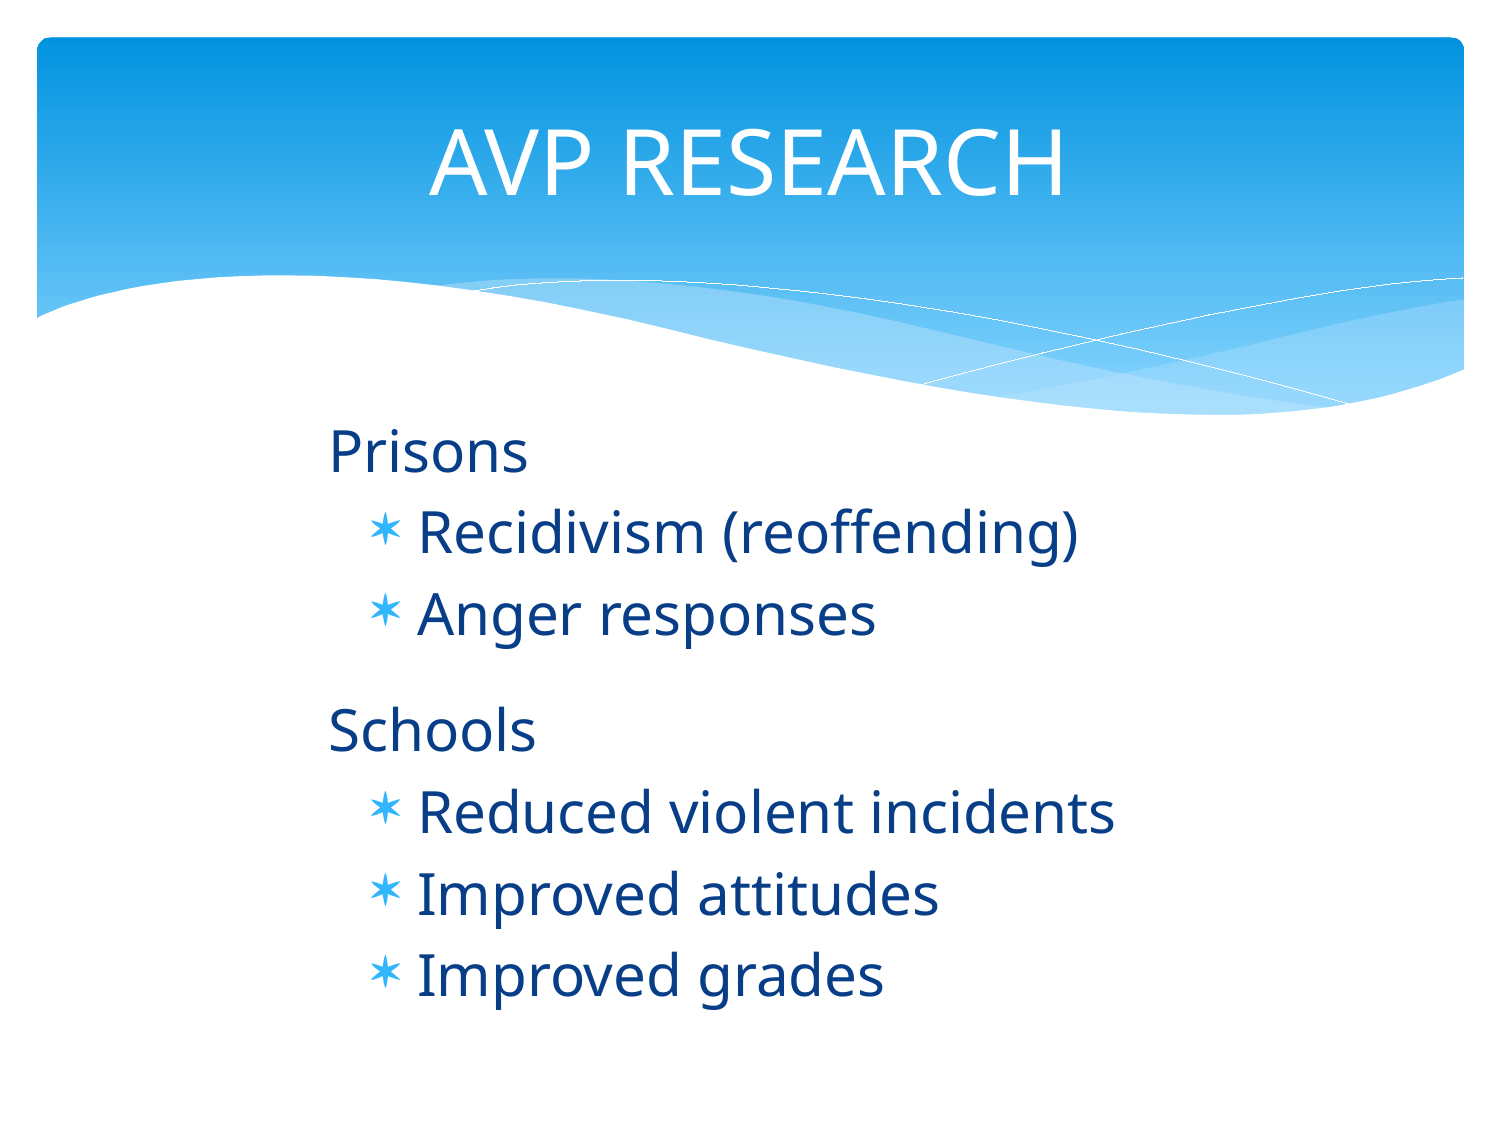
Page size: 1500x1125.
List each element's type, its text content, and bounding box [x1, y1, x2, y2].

list Prisons Recidivism (reoffending) Anger responses Schools Reduced violent incidents Improved attitudes Improved grades [313, 406, 1264, 1074]
title AVP RESEARCH [75, 55, 1425, 261]
